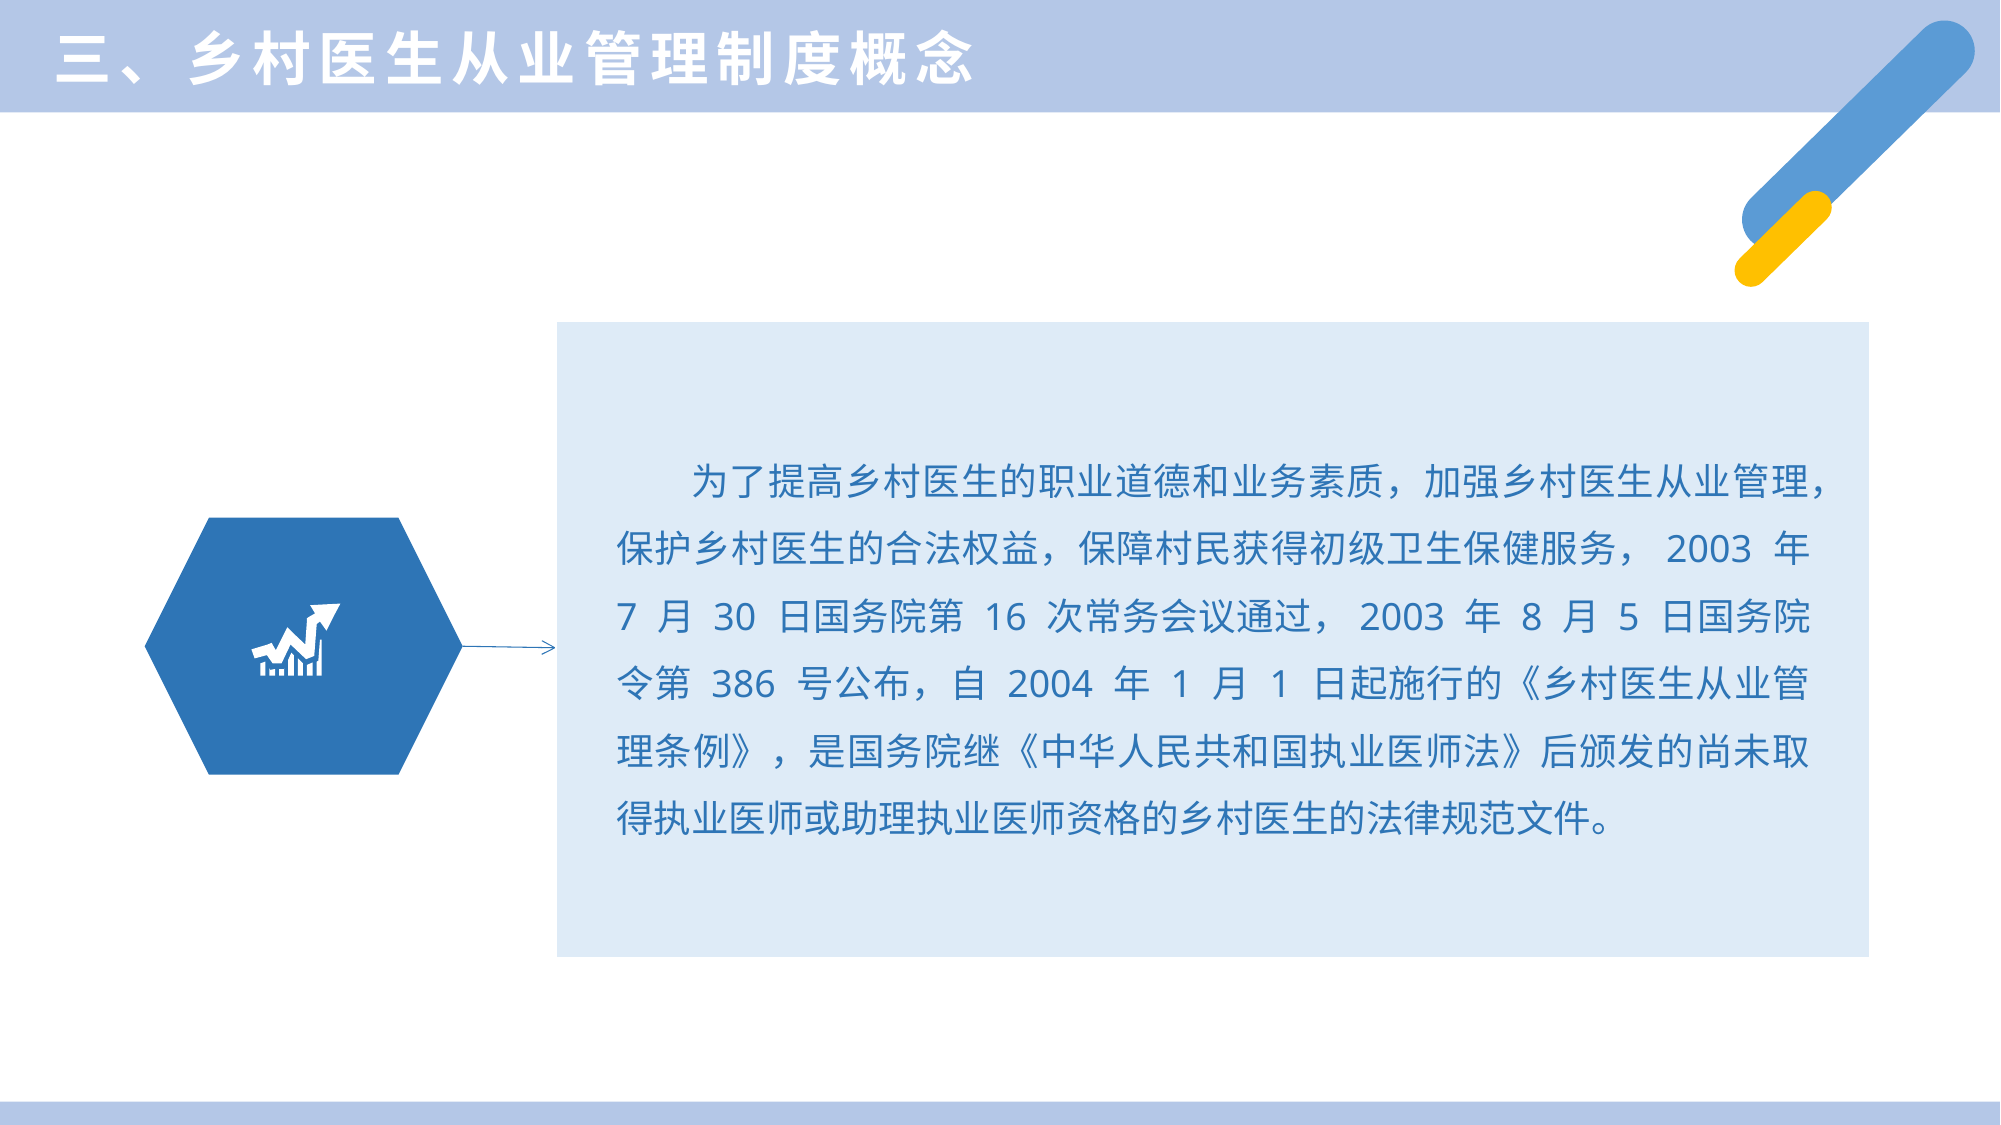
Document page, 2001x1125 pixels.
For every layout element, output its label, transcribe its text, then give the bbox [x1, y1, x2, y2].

text_box [316, 639, 322, 676]
text_box [279, 668, 285, 676]
text_box [143, 516, 464, 776]
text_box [1678, 116, 2000, 185]
text_box [297, 658, 303, 676]
text_box [269, 668, 276, 676]
text_box [251, 603, 341, 664]
text_box [288, 652, 294, 676]
text_box [260, 661, 266, 676]
text_box 为了提高乡村医生的职业道德和业务素质，加强乡村医生从业管理，保护乡村医生的合法权益，保障村民获得初级卫生保健服务，2003 年 7 月 30 日国务院第 16 次常务会议通过，2003 年 8 月 5 日国务院令第 386 号公布，自 2004 年 1 月 1 日起施行的《乡村医生从业管理条例》，是国务院继《中华人民共和国执业医师法》后颁发的尚未取得执业医师或助理执业医师资格的乡村医生的法律规范文件。 [601, 427, 1826, 848]
text_box [306, 662, 313, 676]
text_box 三、乡村医生从业管理制度概念 [41, 16, 987, 98]
text_box [555, 320, 1872, 959]
